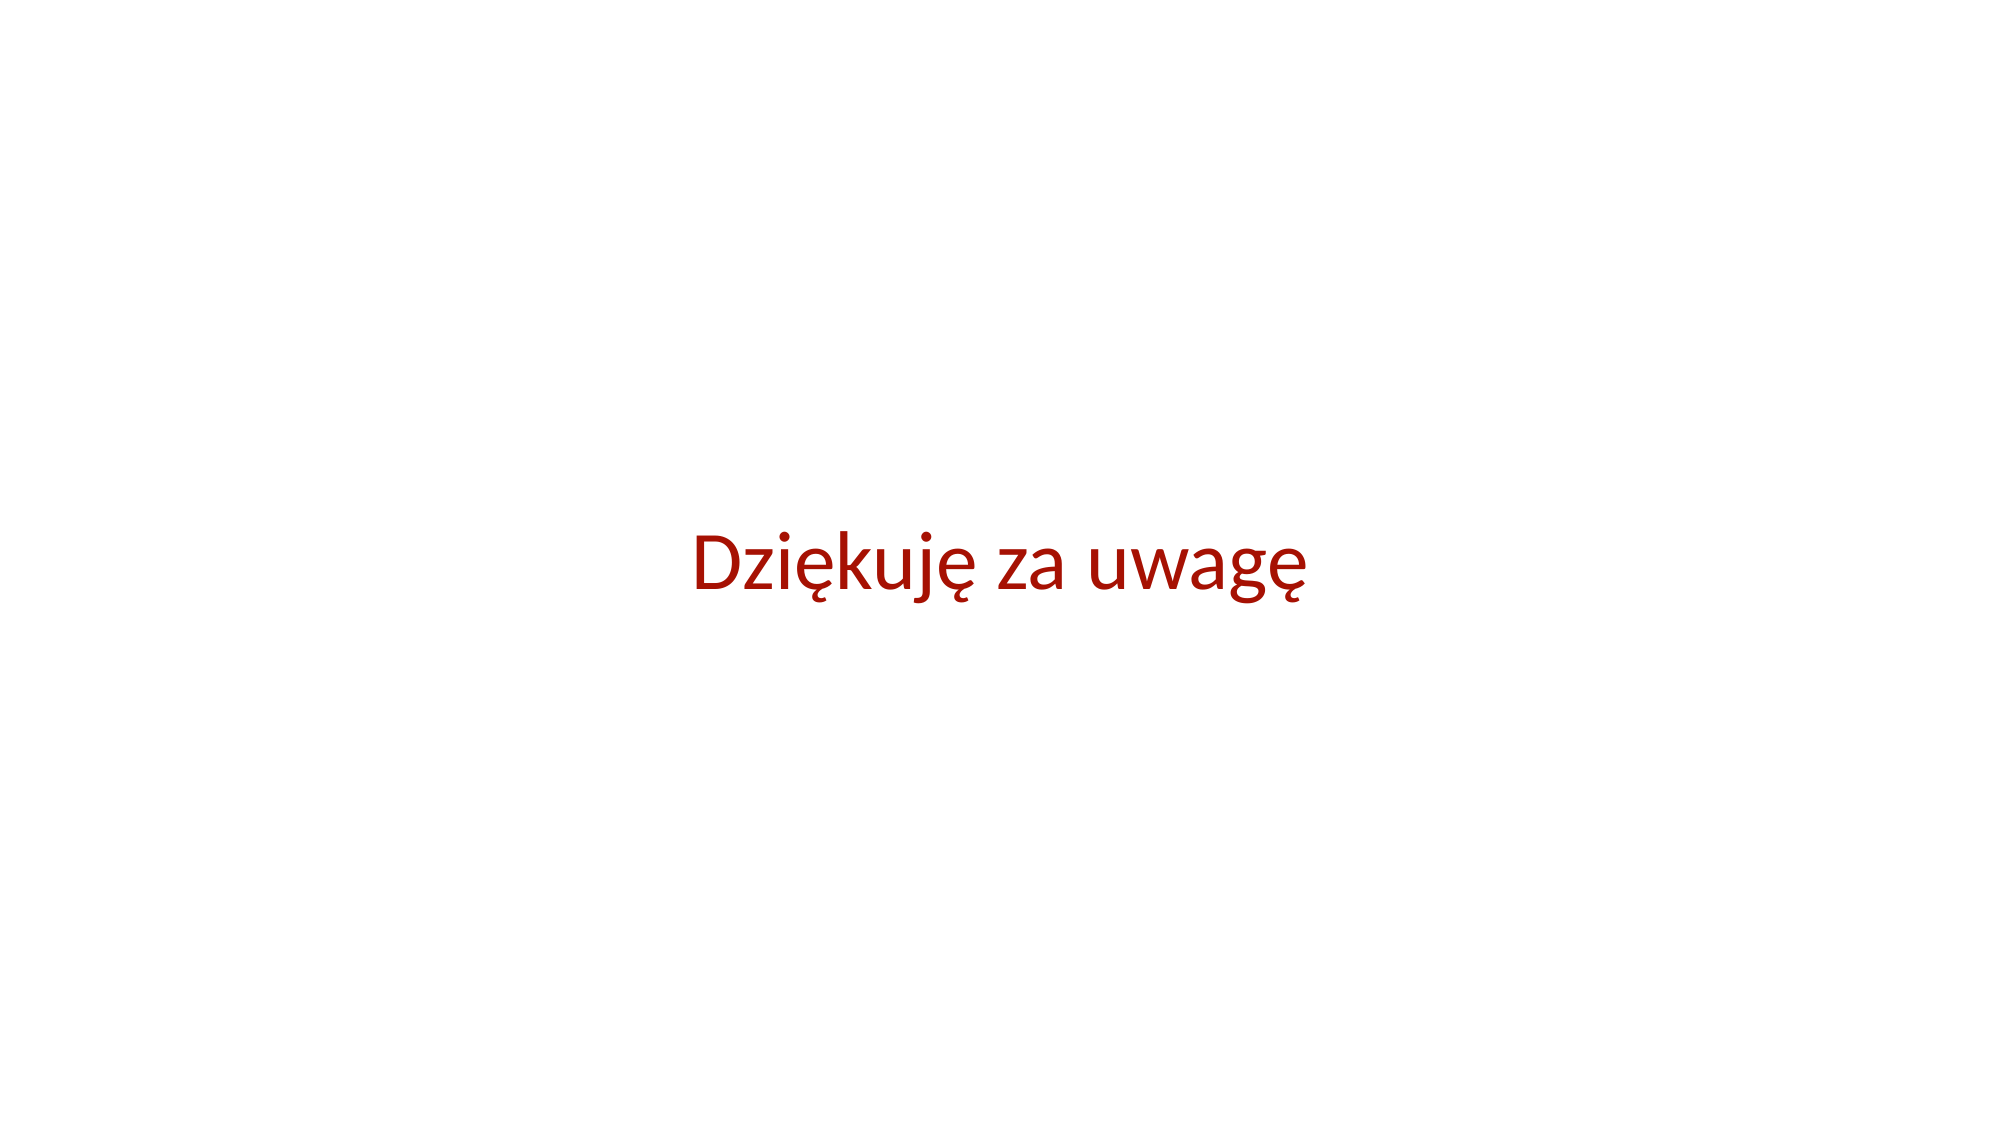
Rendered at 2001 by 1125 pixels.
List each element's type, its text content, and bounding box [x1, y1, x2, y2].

list Dziękuję za uwagę [137, 205, 1863, 920]
